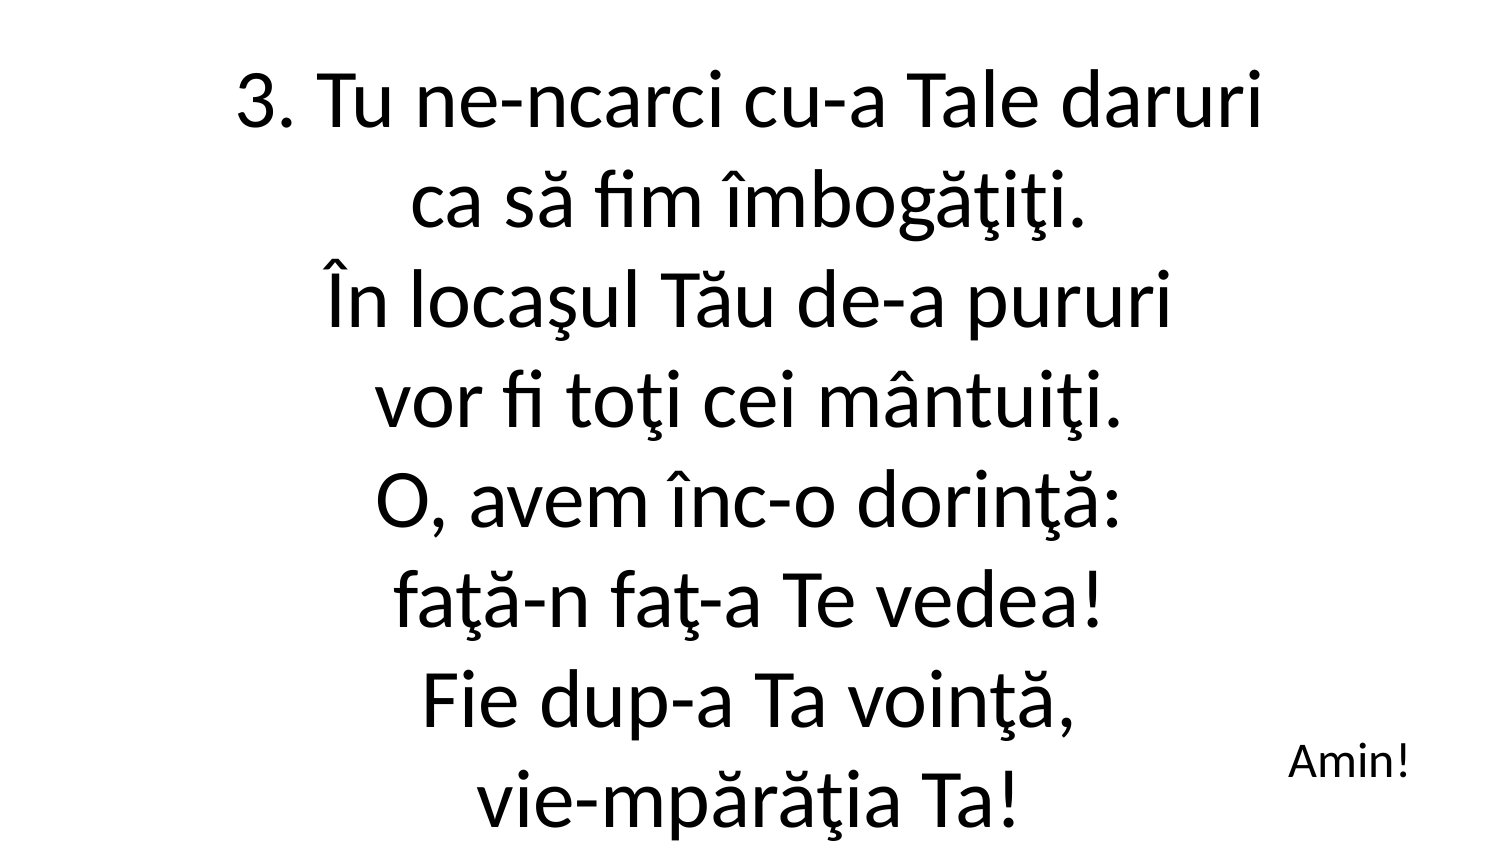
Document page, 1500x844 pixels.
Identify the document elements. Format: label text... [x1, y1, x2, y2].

text_box Amin! [1273, 674, 1427, 795]
text_box 3. Tu ne-ncarci cu-a Tale daruri ca să fim îmbogăţiţi. În locaşul Tău de-a pururi vor fi toţi cei mântuiţi. O, avem înc-o dorinţă: faţă-n faţ-a Te vedea! Fie dup-a Ta voinţă, vie-mpărăţia Ta! [219, 0, 1281, 844]
